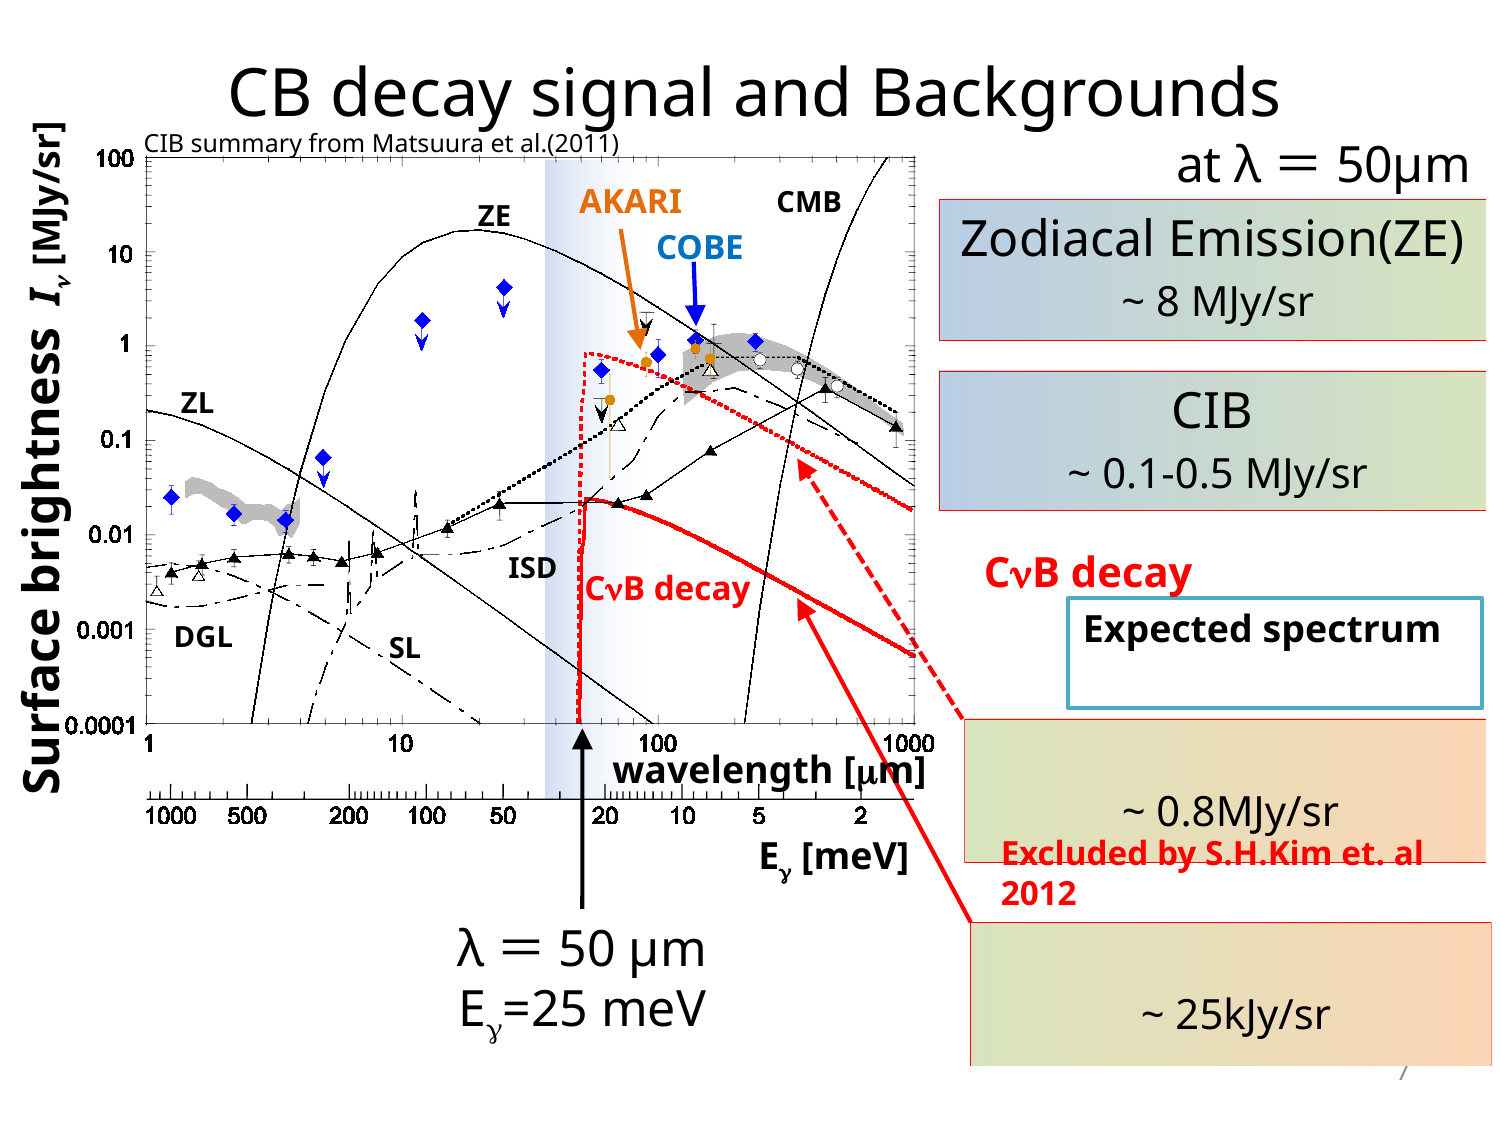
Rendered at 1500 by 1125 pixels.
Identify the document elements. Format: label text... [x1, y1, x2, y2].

text_box λ＝50 μm E=25 meV [419, 908, 746, 1052]
text_box Excluded by S.H.Kim et. al 2012 [986, 825, 1500, 920]
text_box CB decay [969, 538, 1208, 604]
slide_number 7 [1074, 1066, 1425, 1103]
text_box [65, 149, 935, 825]
text_box E [meV] [743, 832, 925, 891]
text_box at λ＝50μm [1161, 125, 1488, 201]
text_box CIB summary from Matsuura et al.(2011) [128, 120, 635, 147]
text_box Surface brightness I [MJy/sr] [2, 106, 83, 811]
